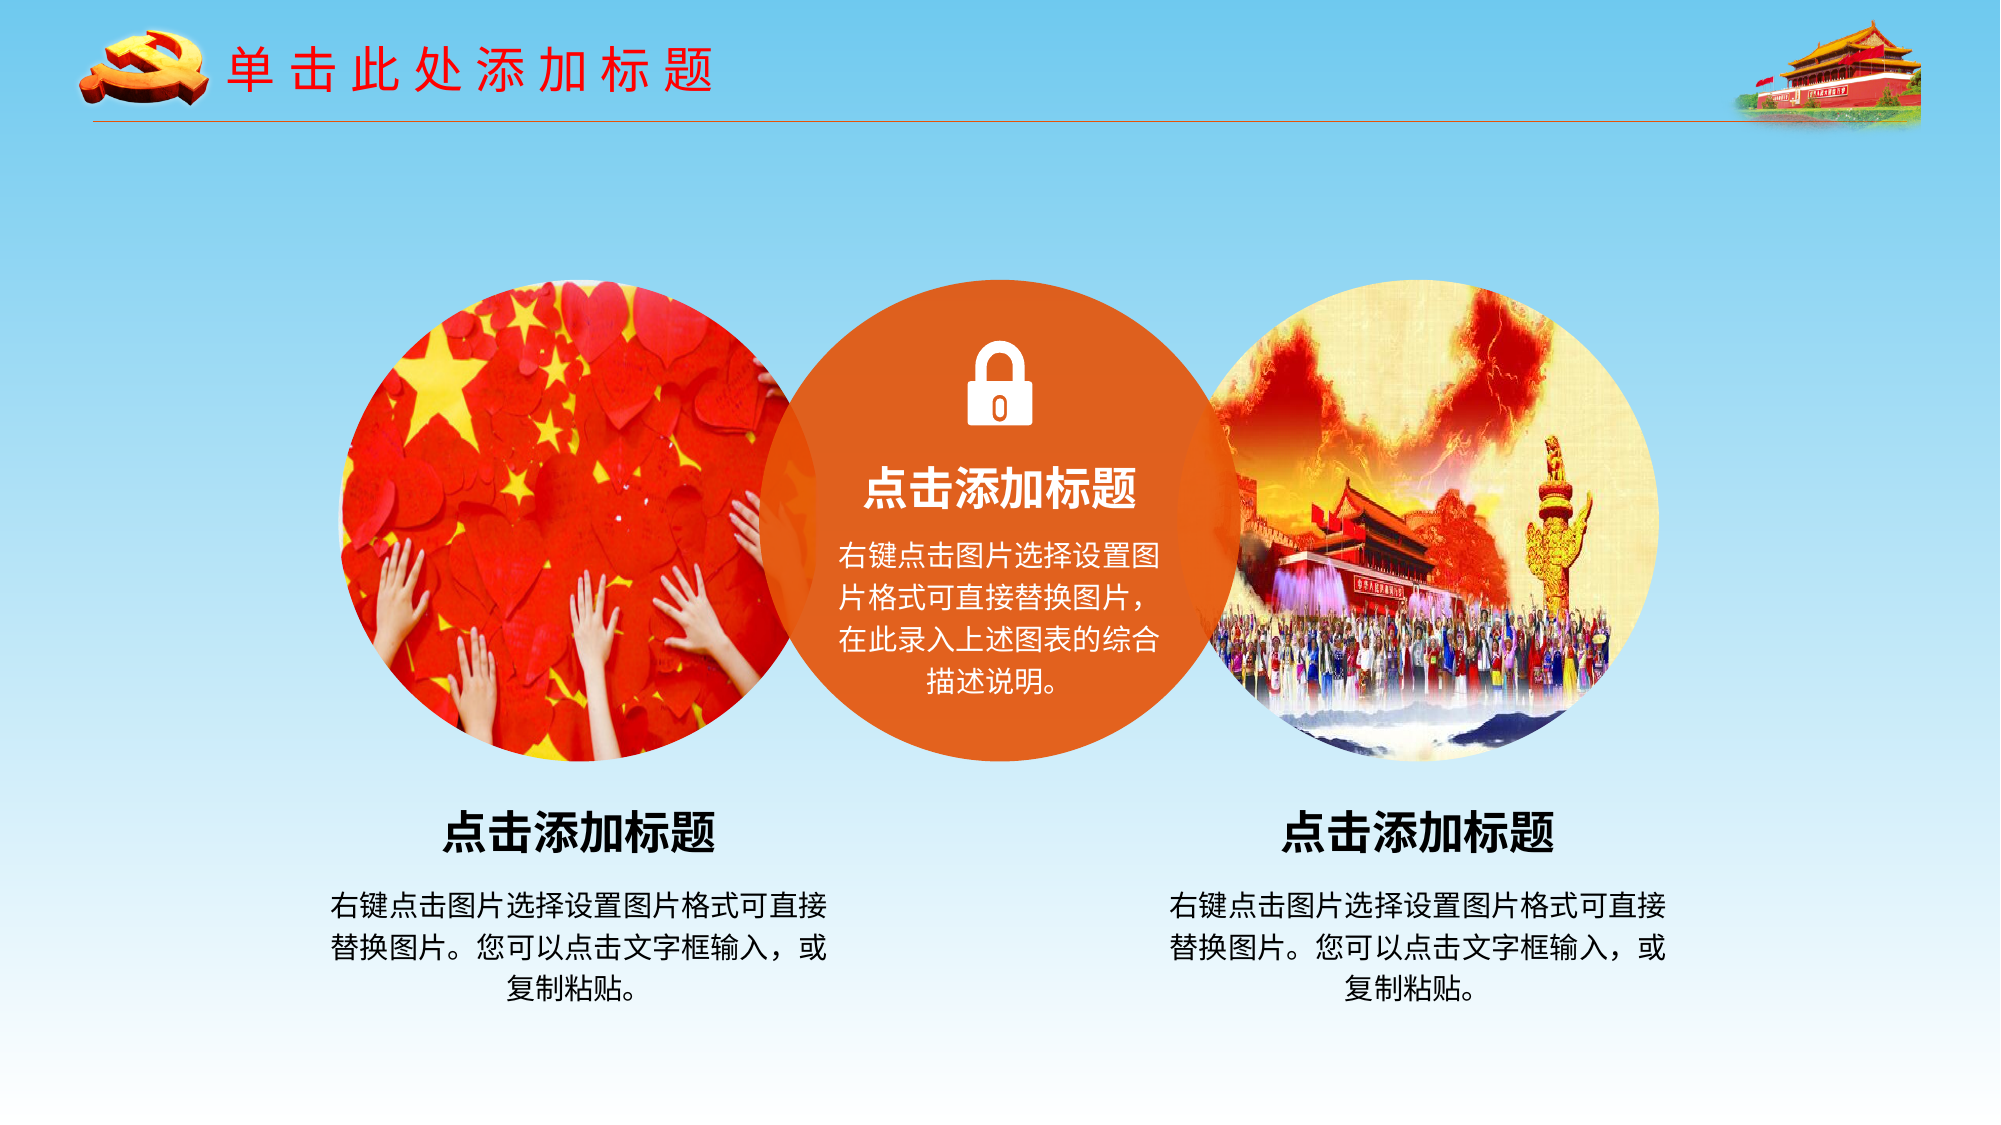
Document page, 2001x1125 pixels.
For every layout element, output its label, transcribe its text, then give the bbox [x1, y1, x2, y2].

text_box 点击添加标题 [1269, 798, 1567, 865]
text_box [337, 278, 789, 763]
text_box 点击添加标题 [851, 454, 1149, 521]
text_box [1209, 278, 1660, 763]
text_box 单击此处添加标题 [231, 31, 764, 106]
text_box [758, 278, 1242, 688]
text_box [967, 340, 1033, 426]
text_box 右键点击图片选择设置图片格式可直接替换图片，在此录入上述图表的综合描述说明。 [824, 525, 1175, 704]
picture [1709, 0, 1921, 148]
text_box 点击添加标题 [430, 798, 728, 865]
text_box [842, 704, 1158, 763]
text_box 右键点击图片选择设置图片格式可直接替换图片。您可以点击文字框输入，或复制粘贴。 [314, 874, 844, 1012]
text_box 右键点击图片选择设置图片格式可直接替换图片。您可以点击文字框输入，或复制粘贴。 [1156, 874, 1681, 1012]
picture [39, 10, 231, 145]
